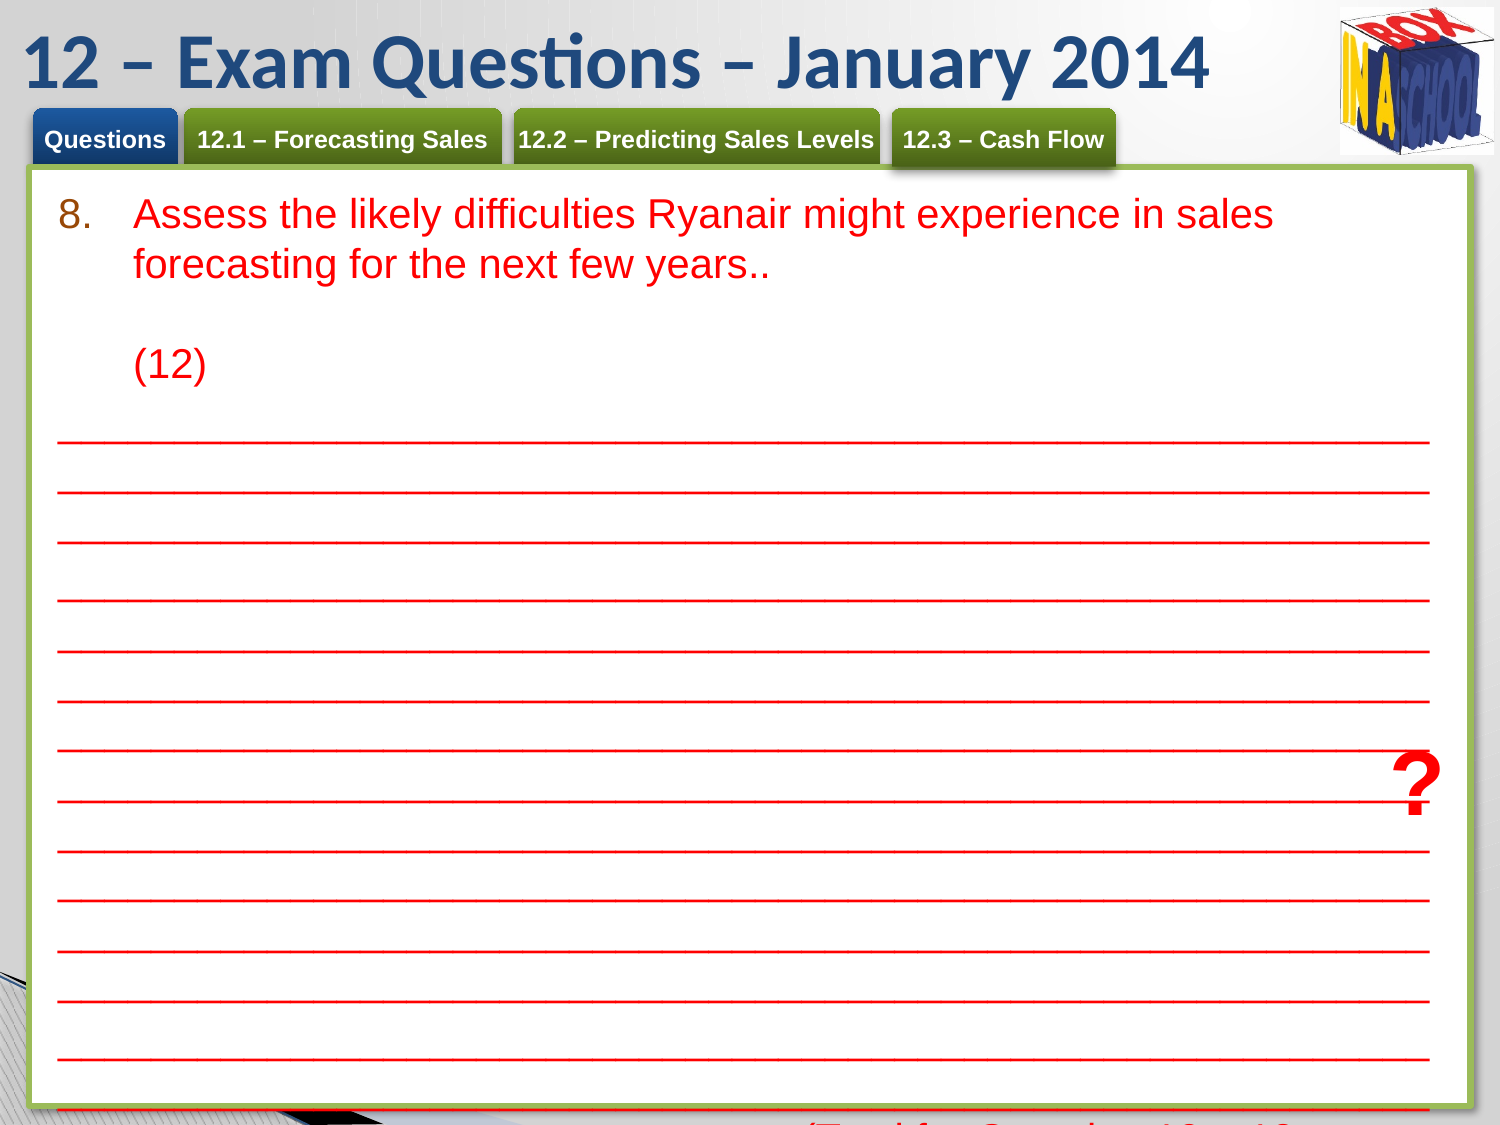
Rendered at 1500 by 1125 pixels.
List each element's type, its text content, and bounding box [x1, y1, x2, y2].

picture [1340, 7, 1495, 155]
title 12 – Exam Questions – January 2014 [5, 11, 1270, 102]
text_box ? [1374, 715, 1446, 841]
text_box Assess the likely difficulties Ryanair might experience in sales forecasting for the next few years.. (12) _________________________________________________________________________________________________________________________________________________________________________________ _________________________________________________________________________________________________________________________________________________________________________________ _________________________________________________________________________________________________________________________________________________________________________________ _________________________________________________________________________________________________________________________________________________________________________________ ______________________________________________________________________________________________________________________________________________________(Total for Question 10 = 12 marks) [43, 179, 1447, 1125]
